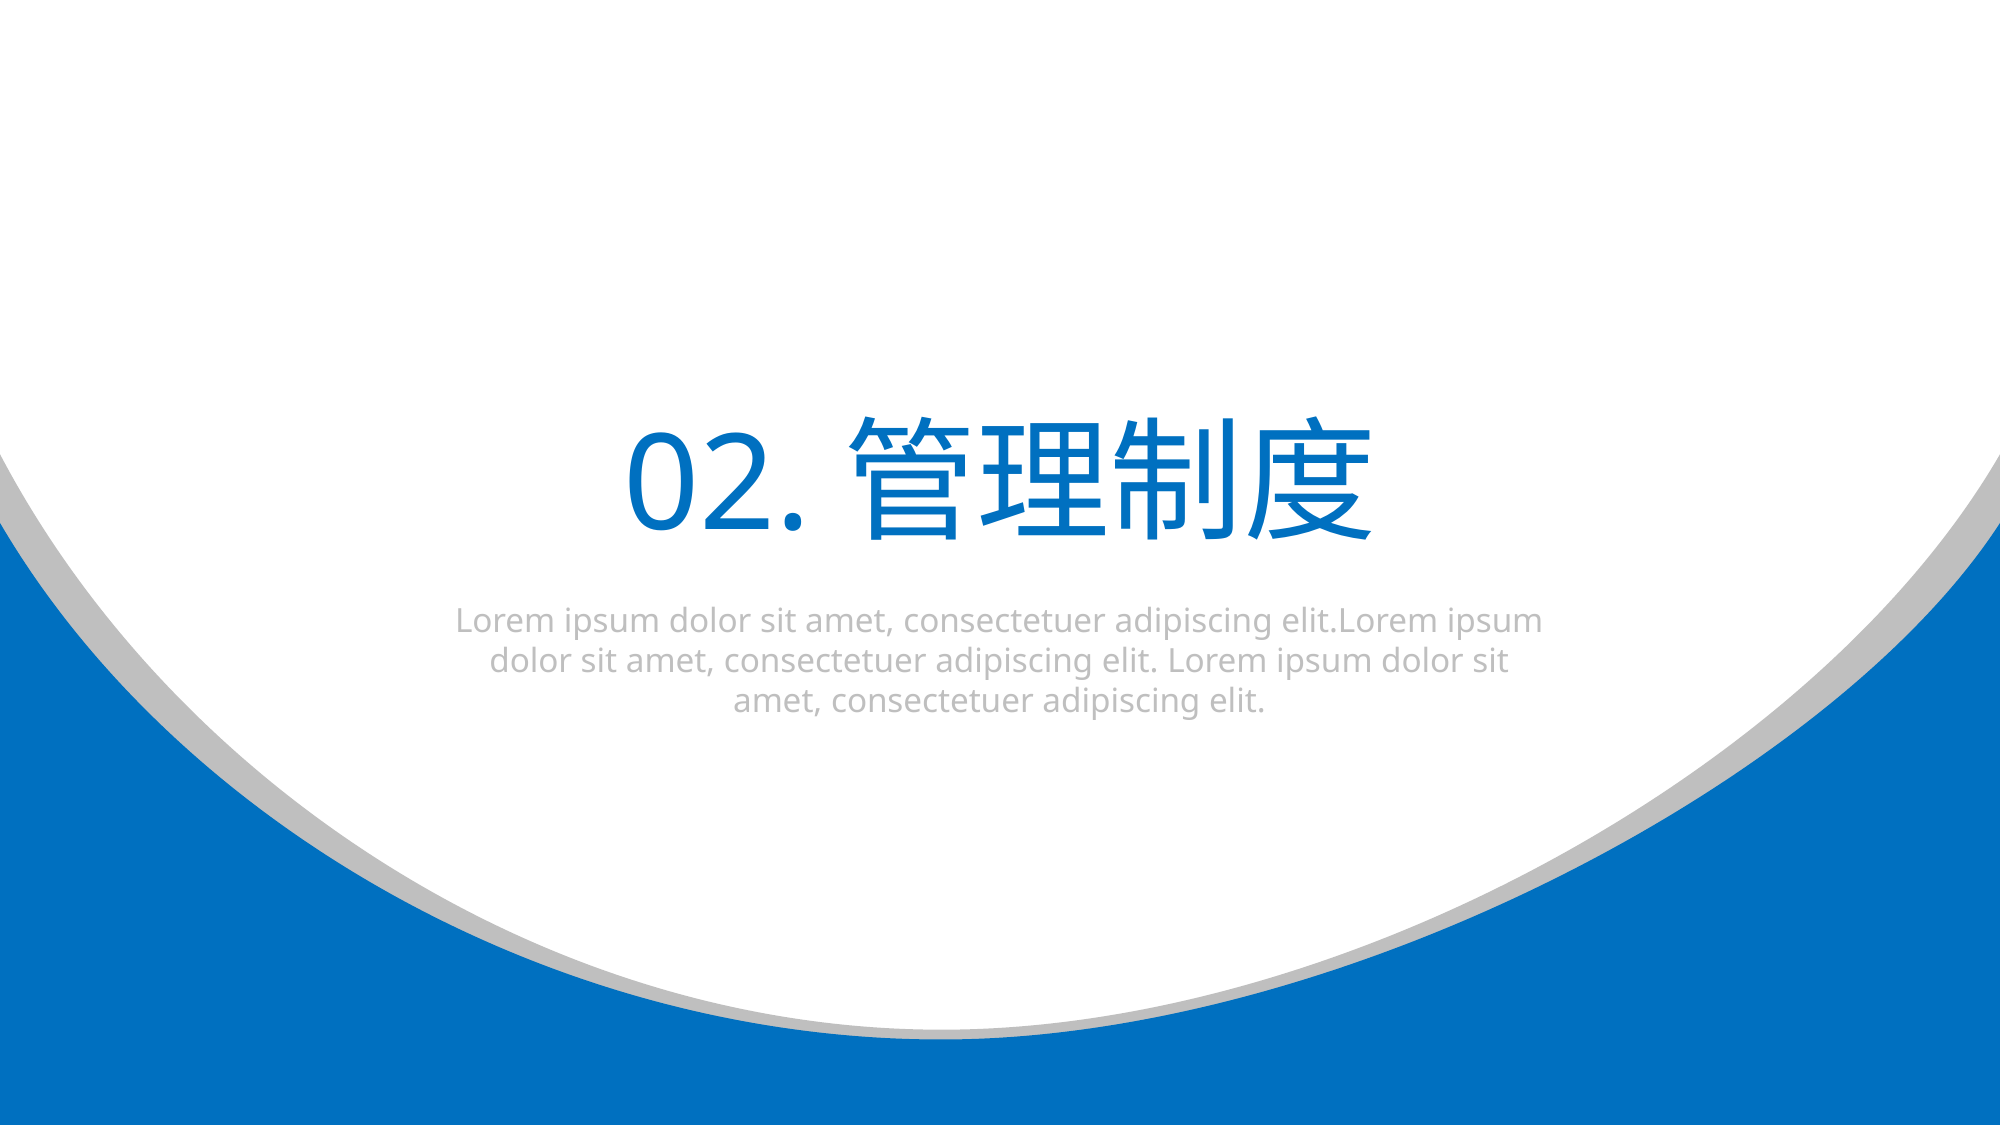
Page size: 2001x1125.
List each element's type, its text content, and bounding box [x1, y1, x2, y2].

text_box [0, 520, 2000, 1125]
text_box Lorem ipsum dolor sit amet, consectetuer adipiscing elit.Lorem ipsum dolor sit amet, consectetuer adipiscing elit. Lorem ipsum dolor sit amet, consectetuer adipiscing elit. [438, 603, 1562, 716]
text_box [0, 452, 2000, 1038]
text_box 02.管理制度 [405, 389, 1594, 564]
